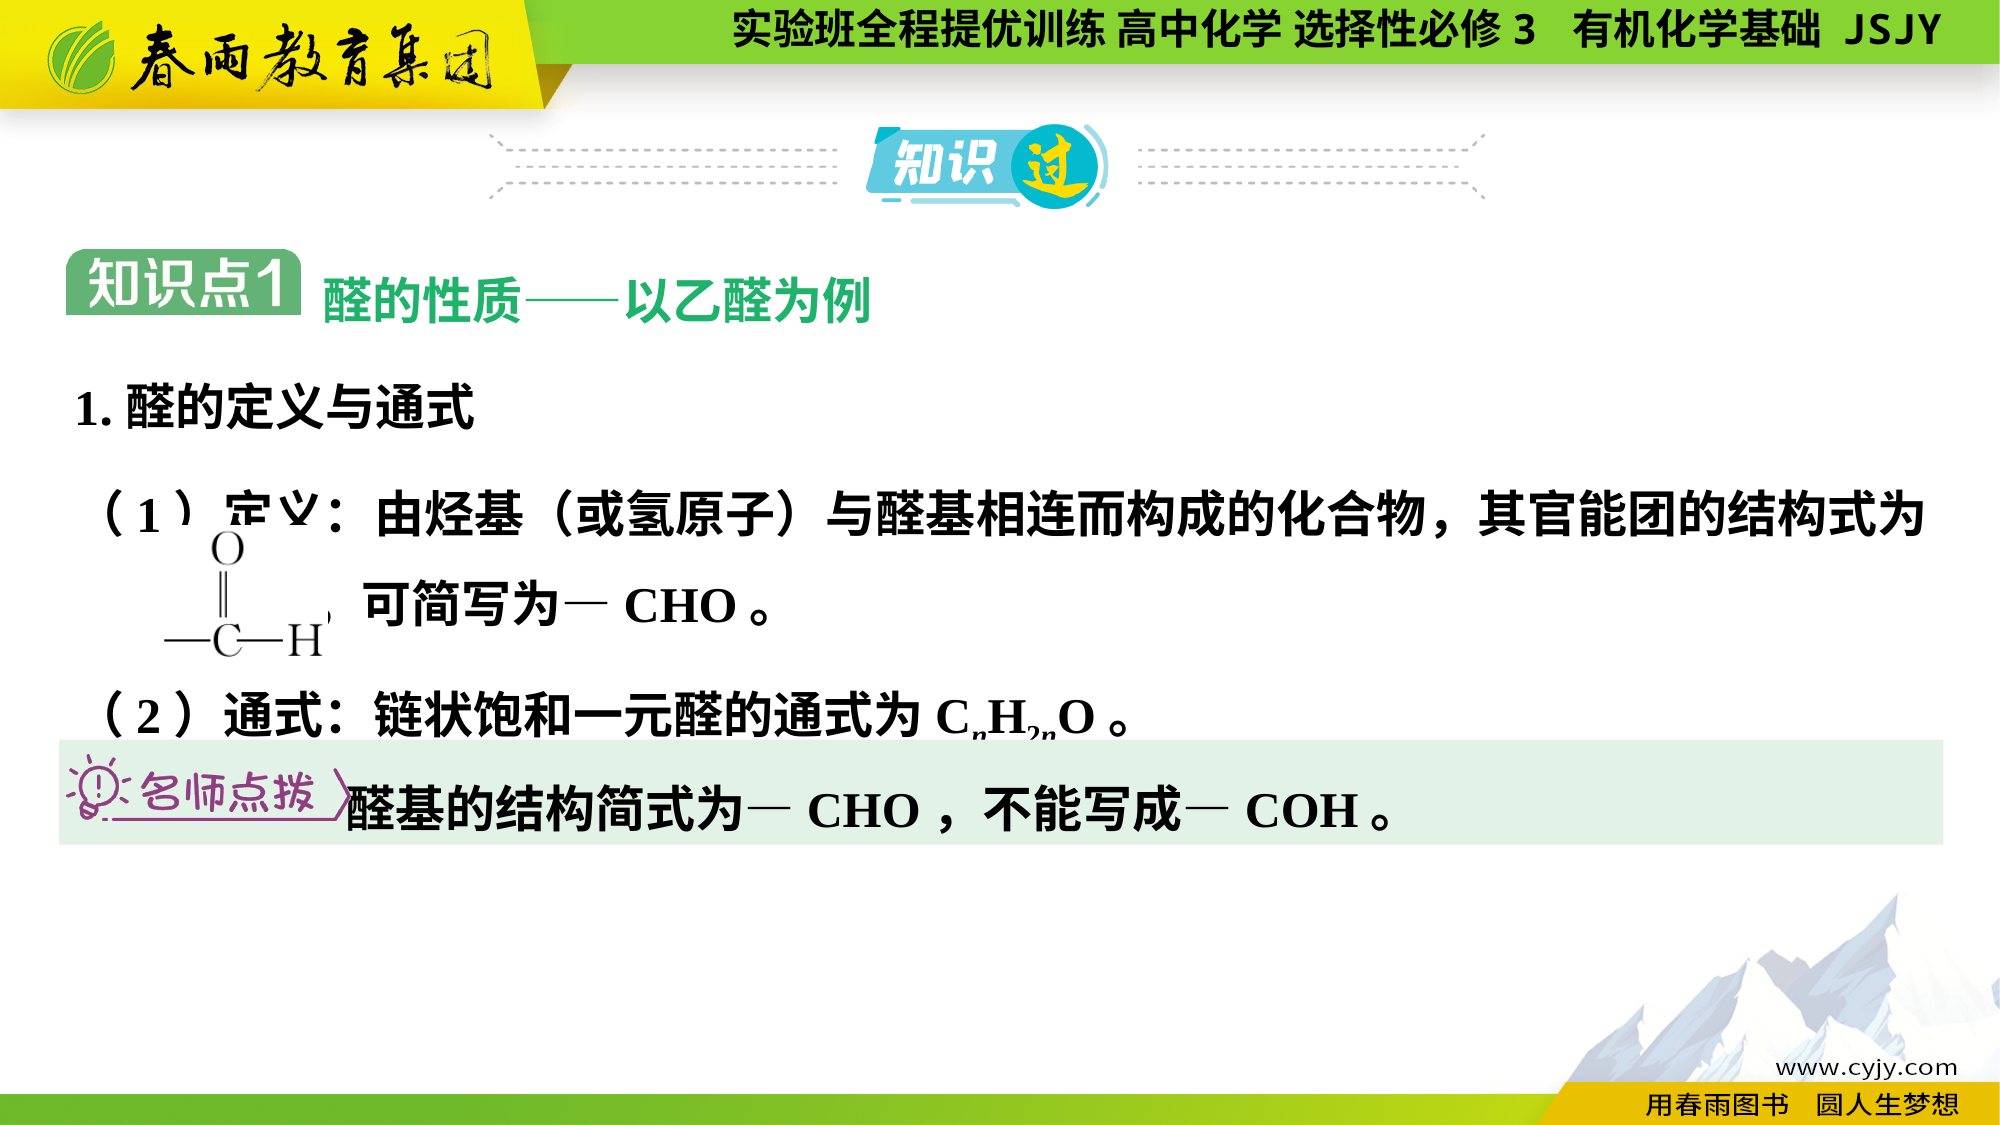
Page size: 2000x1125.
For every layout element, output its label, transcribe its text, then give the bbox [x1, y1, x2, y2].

text_box 醛基的结构简式为—CHO，不能写成—COH。 [59, 739, 1944, 845]
list 醛的性质——以乙醛为例 1.醛的定义与通式 （1）定义：由烃基（或氢原子）与醛基相连而构成的化合物，其官能团的结构式为 ，可简写为—CHO。 （2）通式：链状饱和一元醛的通式为CnH2nO。 [59, 231, 1944, 739]
picture [0, 0, 2000, 1125]
